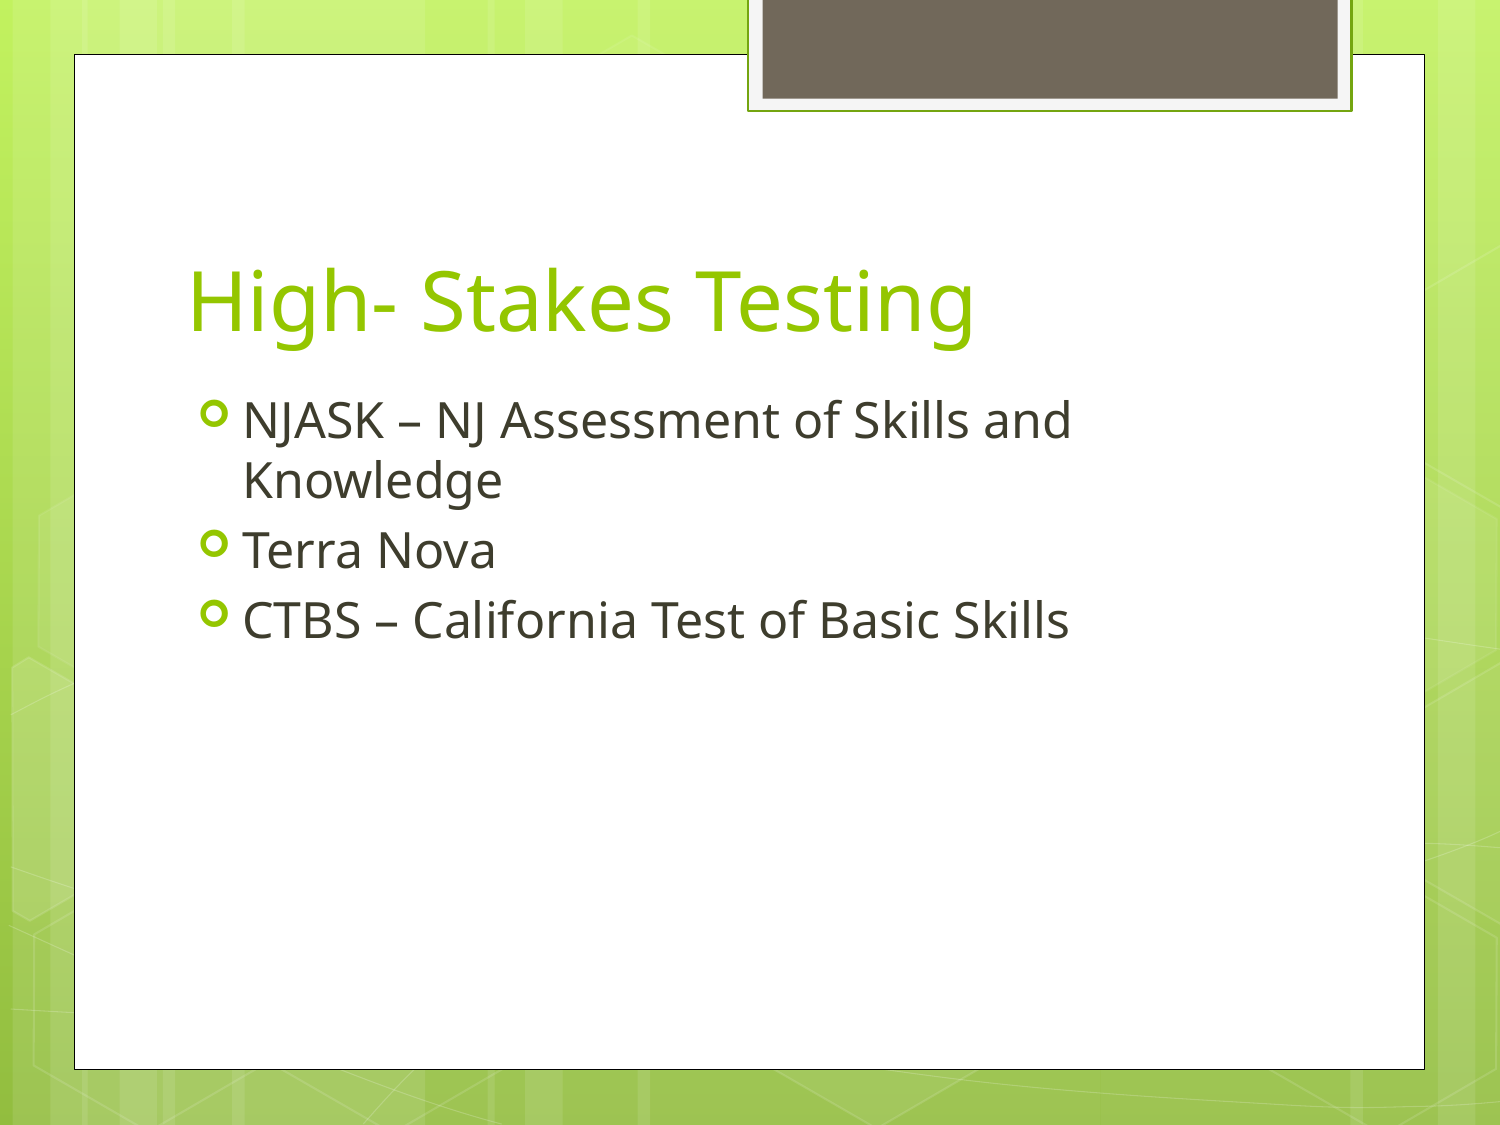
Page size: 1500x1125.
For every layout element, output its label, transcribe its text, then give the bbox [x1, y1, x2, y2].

list NJASK – NJ Assessment of Skills and Knowledge Terra Nova CTBS – California Test of Basic Skills [171, 381, 1283, 957]
title High- Stakes Testing [171, 168, 1324, 357]
